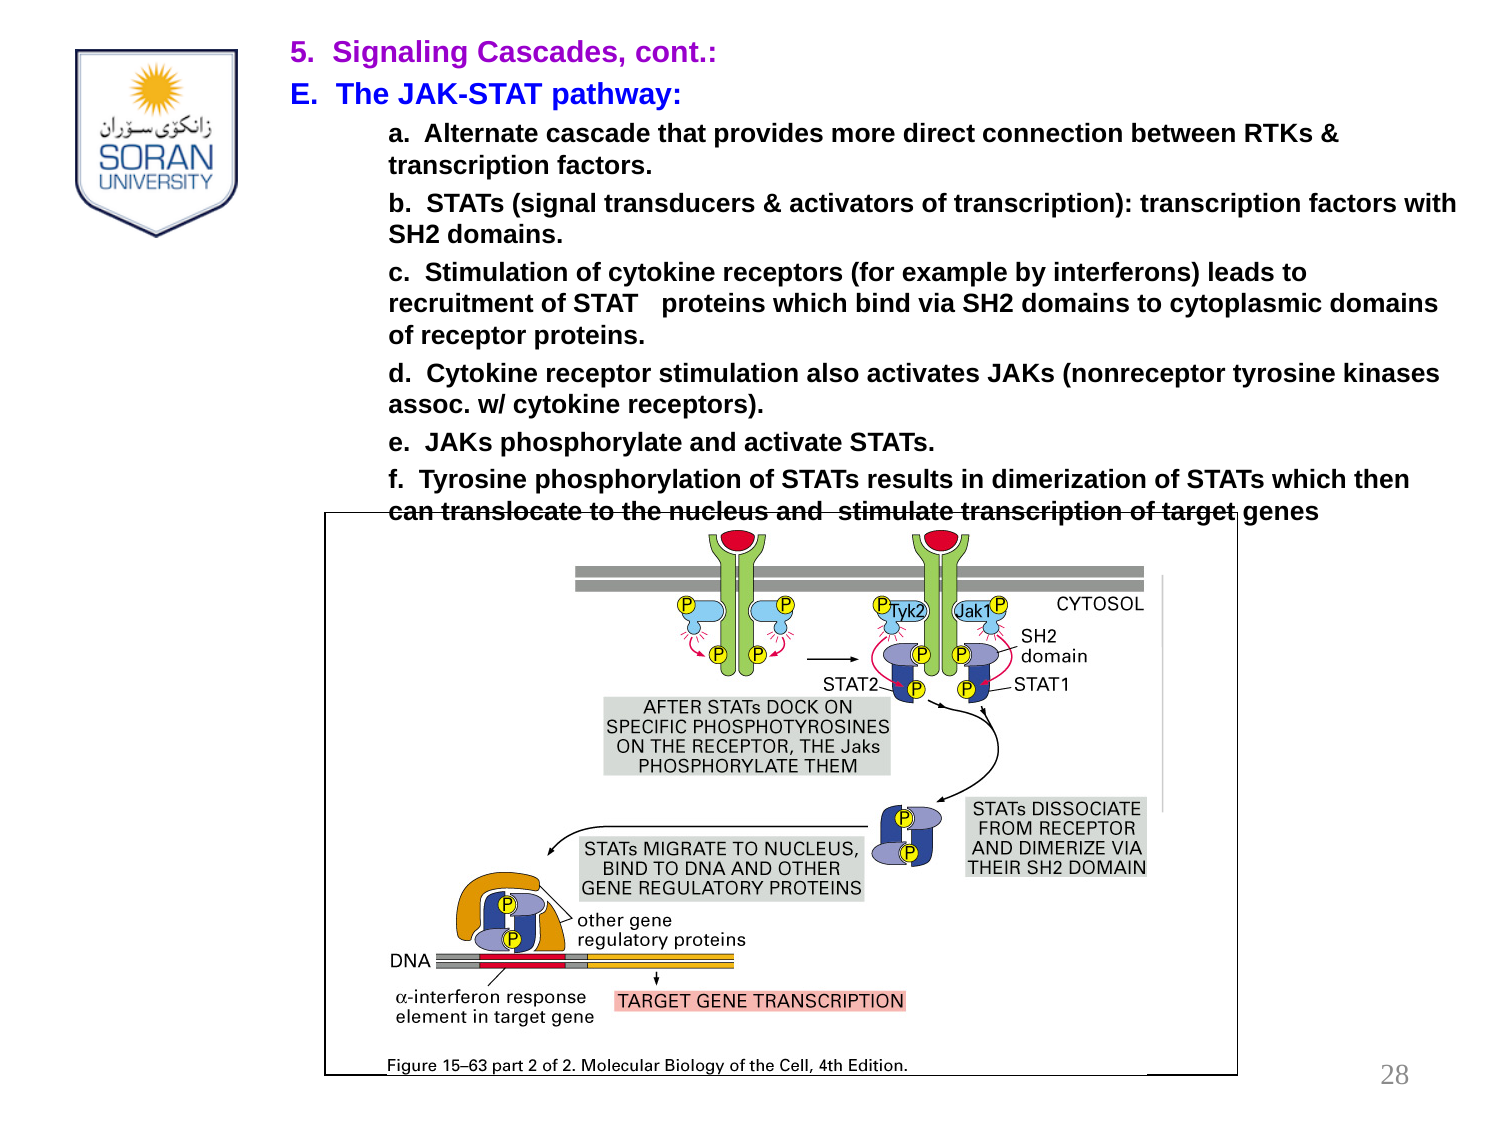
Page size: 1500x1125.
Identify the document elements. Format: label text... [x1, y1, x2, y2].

subtitle 5. Signaling Cascades, cont.: E. The JAK-STAT pathway: a. Alternate cascade that provides more direct connection between RTKs & transcription factors. b. STATs (signal transducers & activators of transcription): transcription factors with SH2 domains. c. Stimulation of cytokine receptors (for example by interferons) leads to recruitment of STAT proteins which bind via SH2 domains to cytoplasmic domains of receptor proteins. d. Cytokine receptor stimulation also activates JAKs (nonreceptor tyrosine kinases assoc. w/ cytokine receptors). e. JAKs phosphorylate and activate STATs. f. Tyrosine phosphorylation of STATs results in dimerization of STATs which then can translocate to the nucleus and stimulate transcription of target genes [275, 24, 1475, 538]
picture [387, 530, 1147, 1076]
picture [75, 49, 238, 238]
slide_number 28 [1074, 1042, 1425, 1103]
text_box [324, 512, 1238, 1075]
